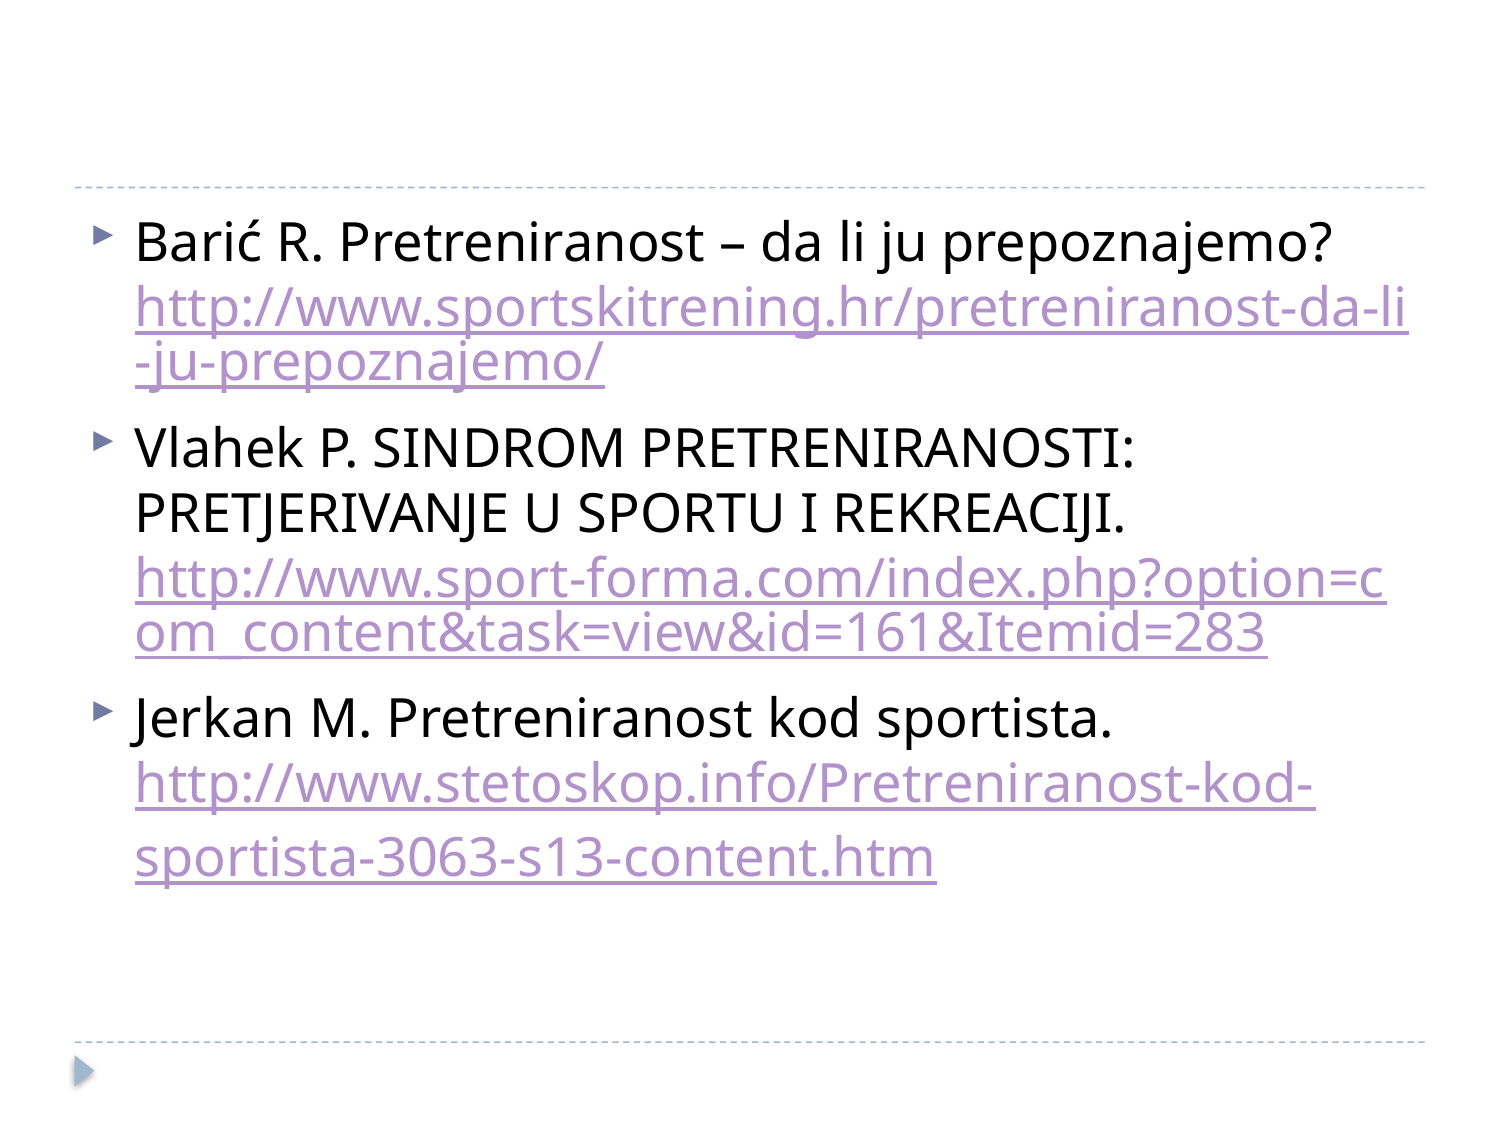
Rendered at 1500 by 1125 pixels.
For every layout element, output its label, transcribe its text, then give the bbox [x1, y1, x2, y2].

list Barić R. Pretreniranost – da li ju prepoznajemo? http://www.sportskitrening.hr/pretreniranost-da-li-ju-prepoznajemo/ Vlahek P. Sindrom pretreniranosti: pretjerivanje u sportu i rekreaciji. http://www.sport-forma.com/index.php?option=com_content&task=view&id=161&Itemid=283 Jerkan M. Pretreniranost kod sportista. http://www.stetoskop.info/Pretreniranost-kod-sportista-3063-s13-content.htm [75, 200, 1425, 1010]
